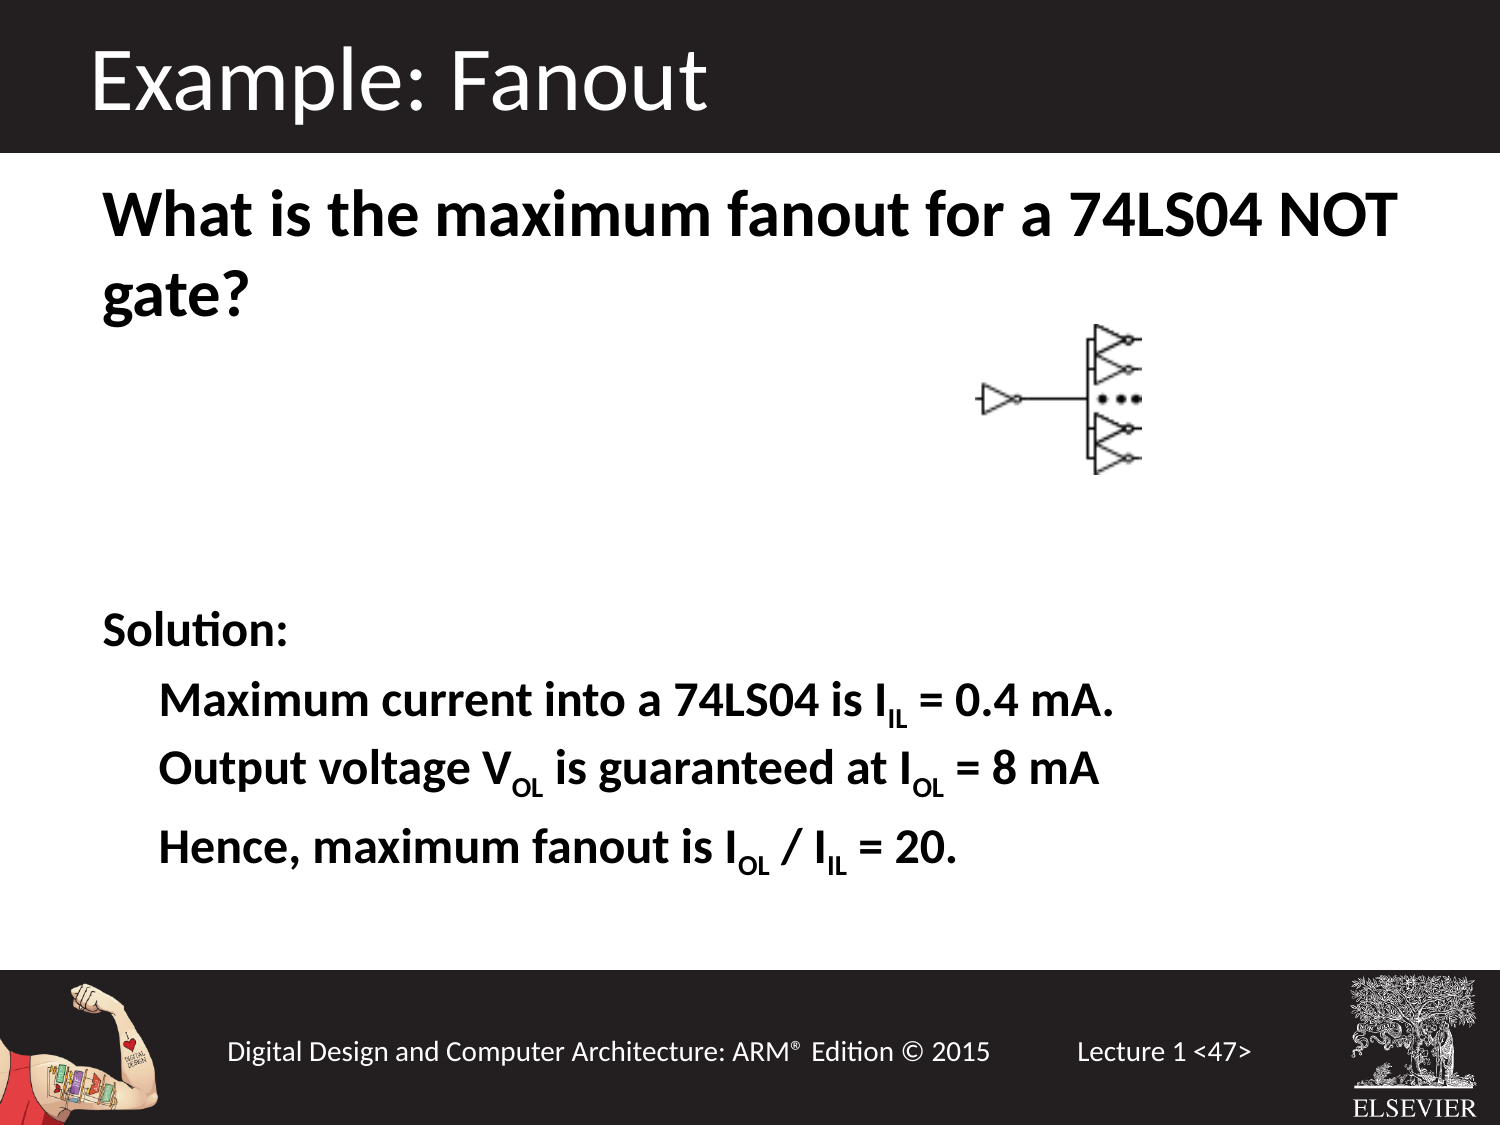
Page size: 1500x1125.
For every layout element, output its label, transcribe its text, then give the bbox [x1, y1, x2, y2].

picture [974, 324, 1142, 476]
picture [0, 979, 163, 1125]
list What is the maximum fanout for a 74LS04 NOT gate? Solution: Maximum current into a 74LS04 is IIL = 0.4 mA. Output voltage VOL is guaranteed at IOL = 8 mA Hence, maximum fanout is IOL / IIL = 20. [87, 162, 1450, 1025]
picture [1350, 974, 1477, 1117]
text_box Example: Fanout [75, 11, 1375, 136]
